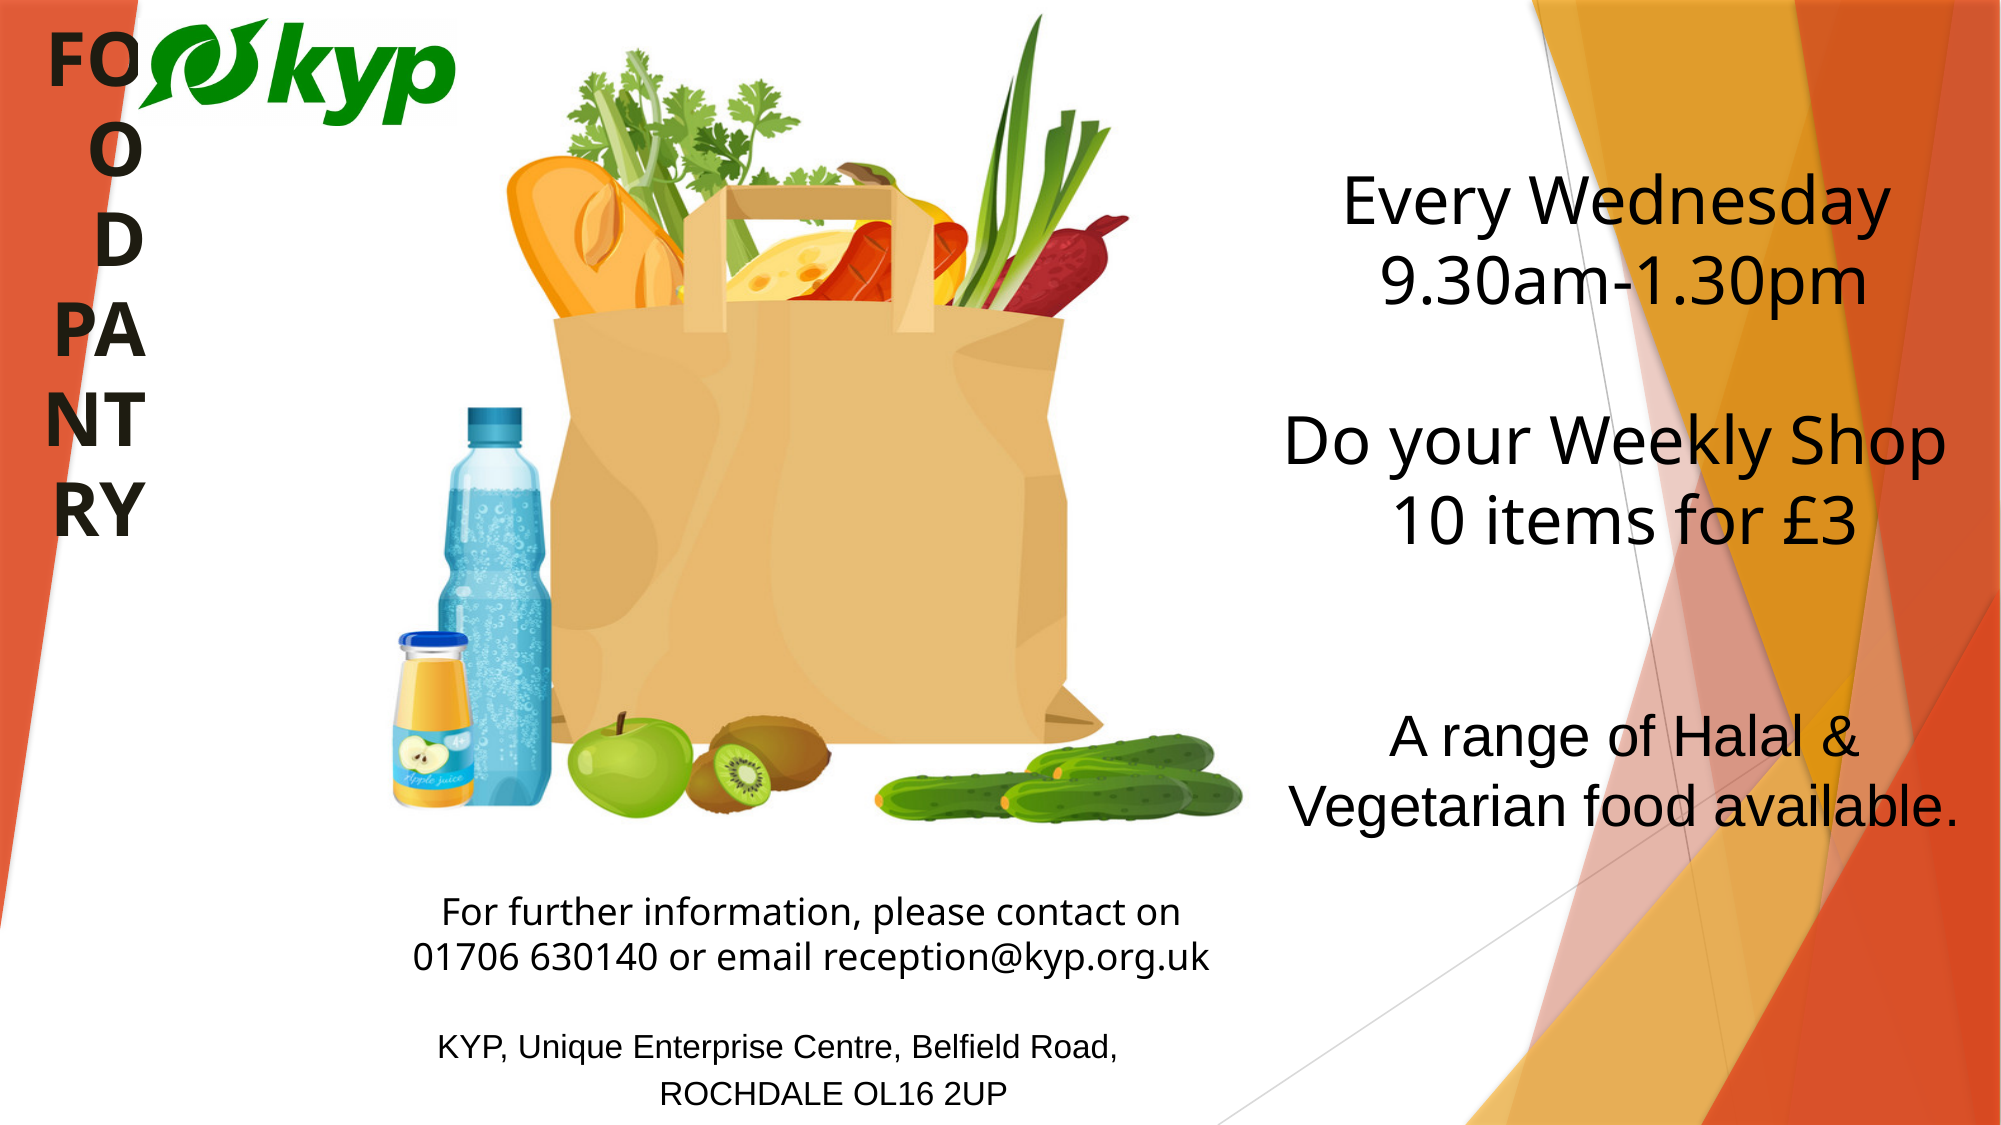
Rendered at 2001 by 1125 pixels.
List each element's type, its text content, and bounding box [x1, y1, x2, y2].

text_box For further information, please contact on 01706 630140 or email reception@kyp.org.uk [182, 881, 1441, 1022]
text_box KYP, Unique Enterprise Centre, Belfield Road, ROCHDALE OL16 2UP [333, 1022, 1334, 1125]
subtitle FOOD PANTRY [25, 3, 162, 1125]
text_box Every Wednesday 9.30am-1.30pm Do your Weekly Shop 10 items for £3 A range of Halal & Vegetarian food available. [1269, 151, 1989, 492]
picture [137, 0, 1263, 846]
